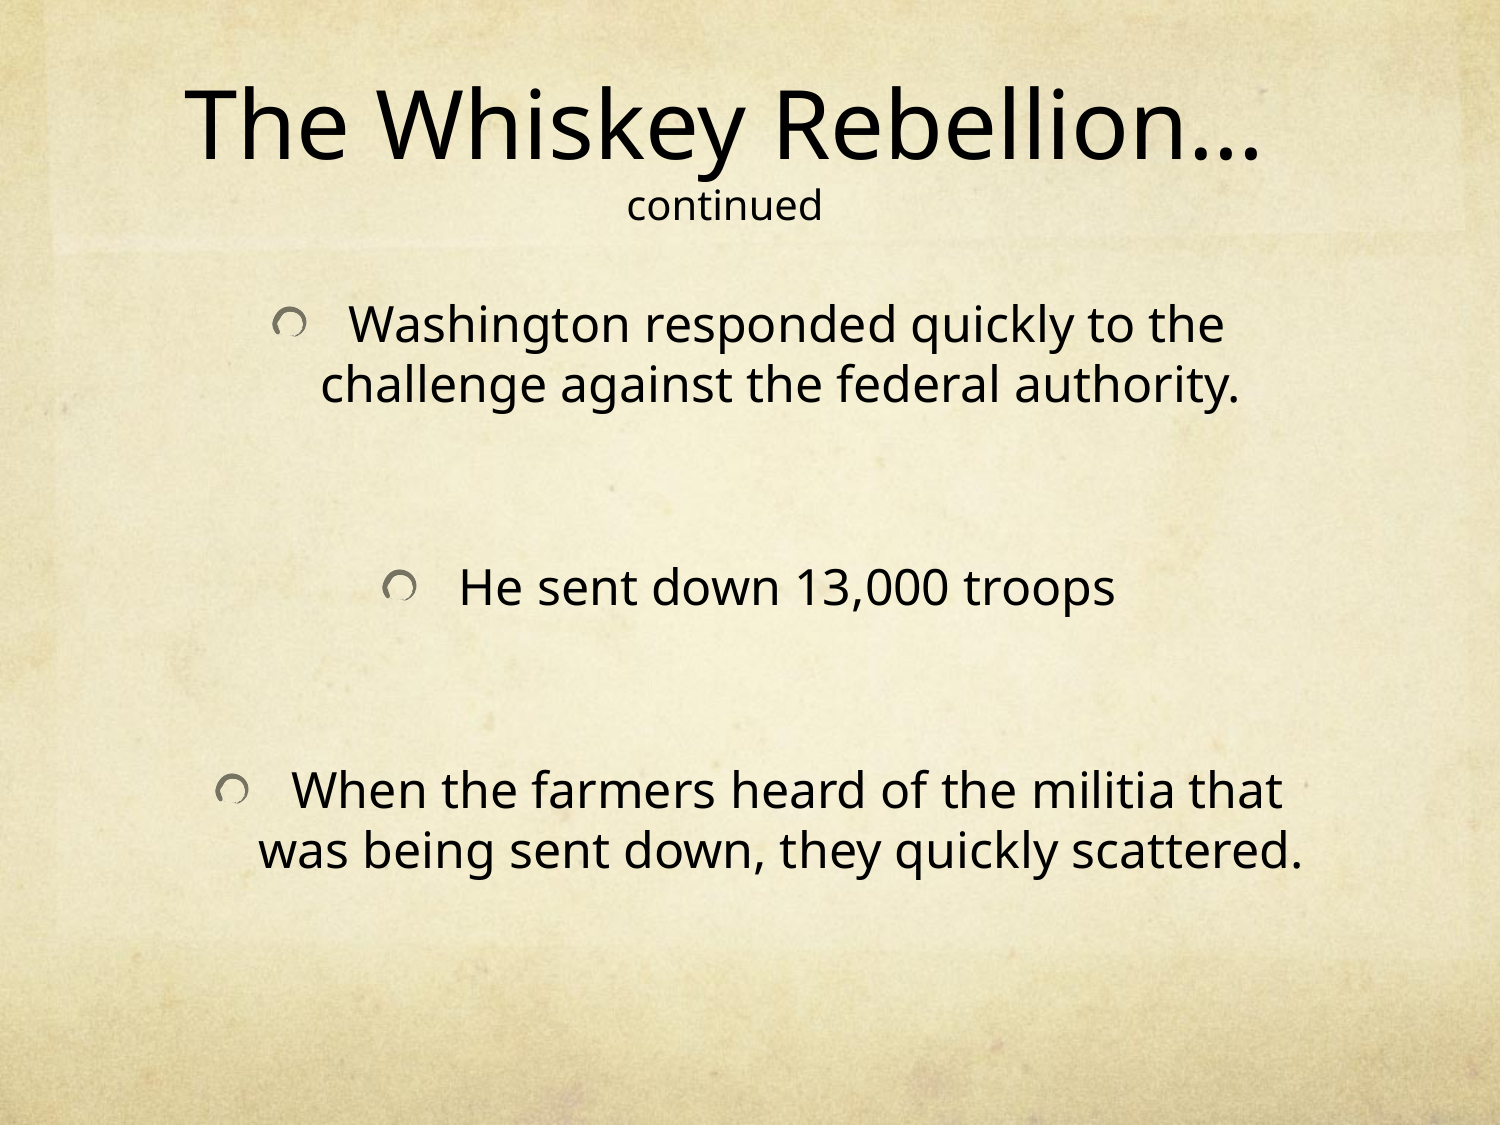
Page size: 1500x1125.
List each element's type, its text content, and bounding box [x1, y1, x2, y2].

list Washington responded quickly to the challenge against the federal authority. He sent down 13,000 troops When the farmers heard of the militia that was being sent down, they quickly scattered. [150, 284, 1350, 950]
picture [0, 0, 1500, 1125]
title The Whiskey Rebellion…continued [125, 75, 1325, 218]
